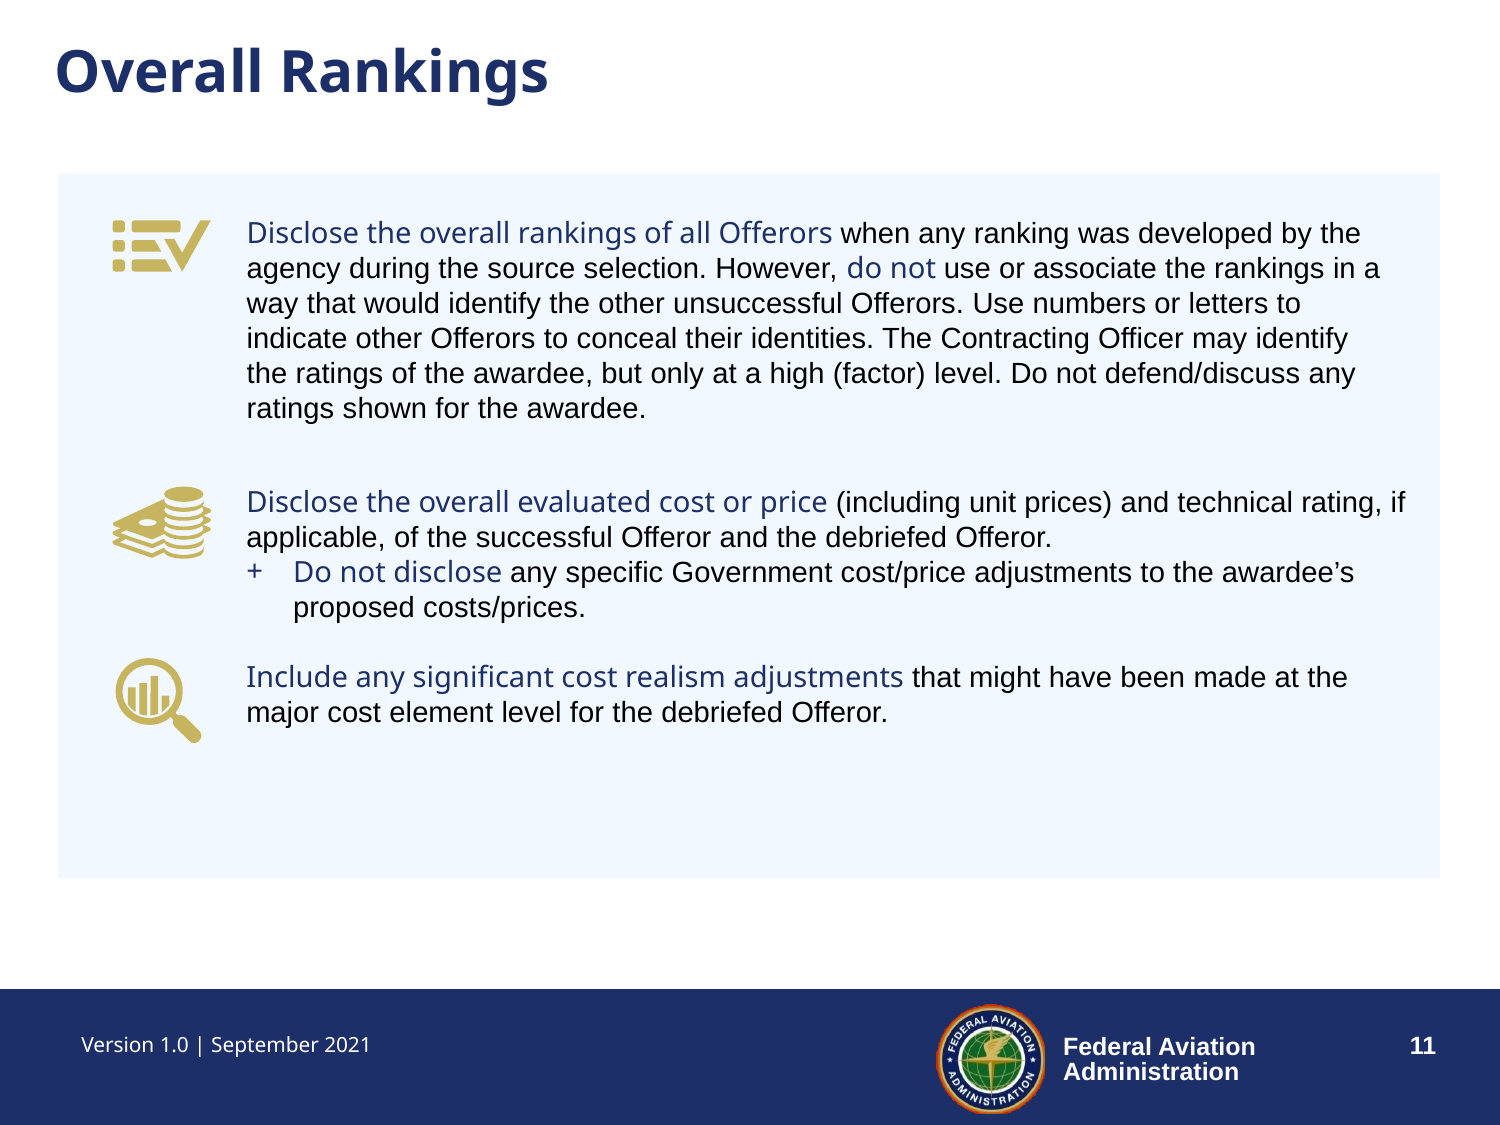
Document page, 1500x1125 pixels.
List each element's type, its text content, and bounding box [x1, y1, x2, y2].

picture [936, 1004, 1045, 1114]
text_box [112, 206, 1403, 435]
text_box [111, 475, 1441, 633]
text_box Overall Rankings [39, 23, 1191, 116]
text_box [57, 173, 1441, 879]
text_box Version 1.0 | September 2021 [66, 1023, 387, 1064]
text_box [115, 650, 1441, 744]
